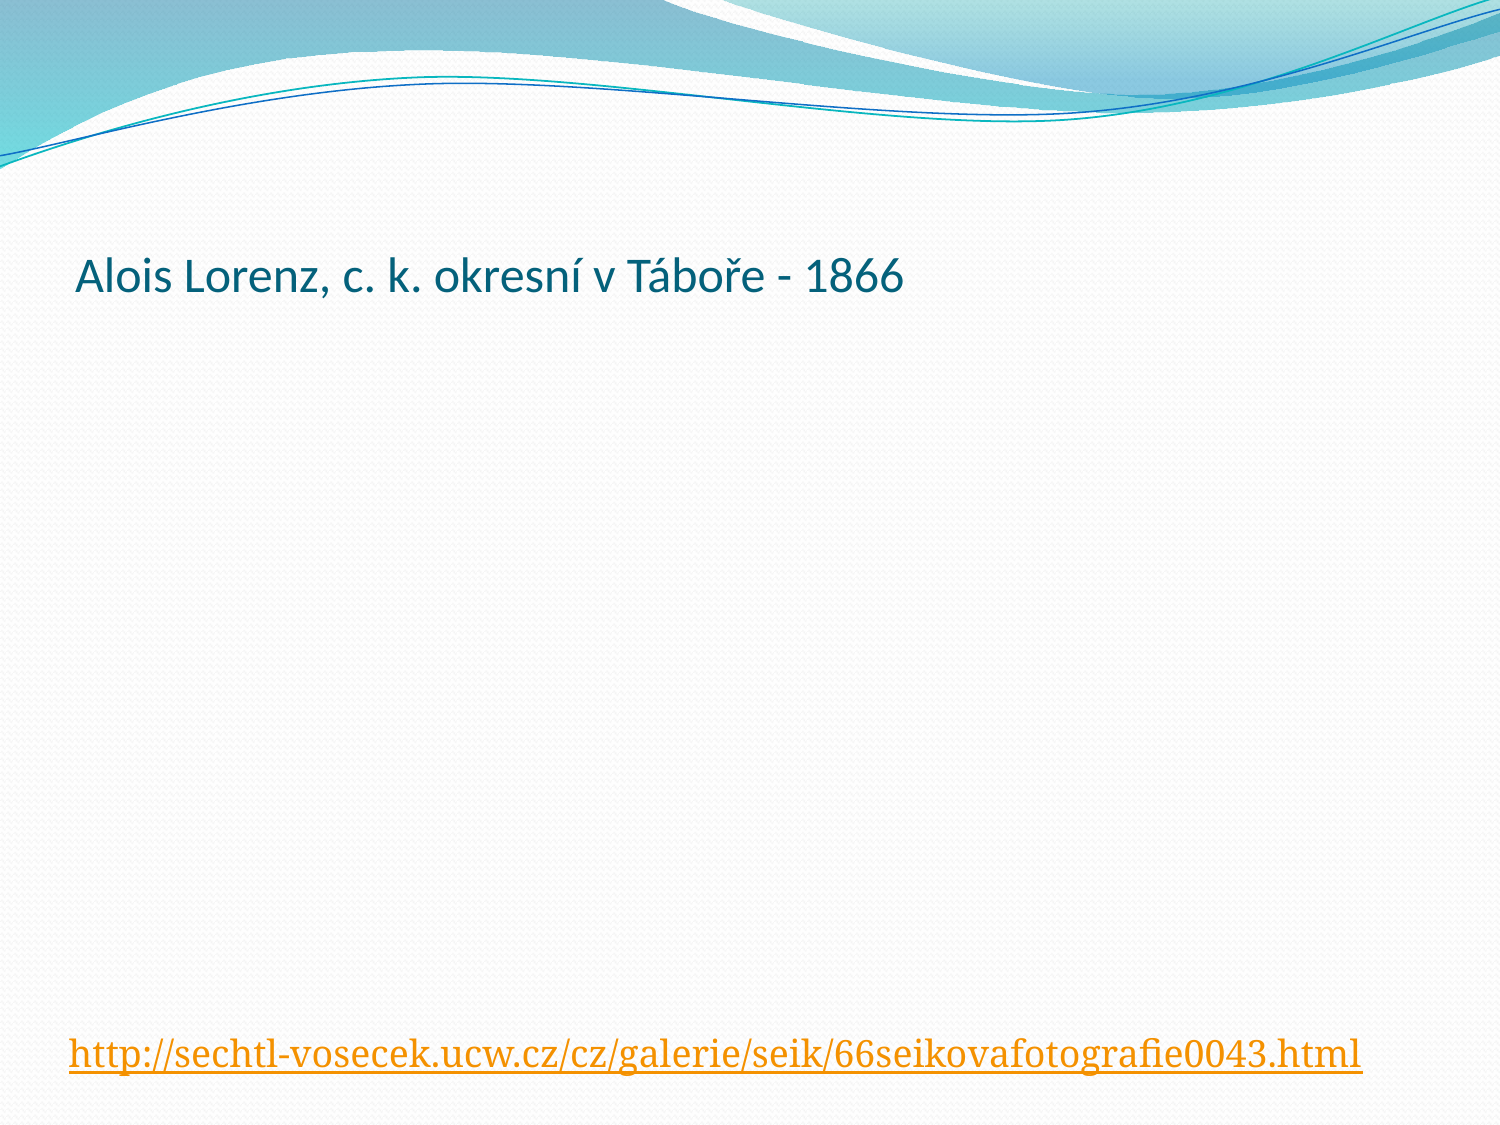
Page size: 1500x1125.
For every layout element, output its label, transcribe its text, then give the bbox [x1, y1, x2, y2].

title Alois Lorenz, c. k. okresní v Táboře - 1866 [75, 115, 1425, 303]
text_box http://sechtl-vosecek.ucw.cz/cz/galerie/seik/66seikovafotografie0043.html [53, 1023, 1413, 1125]
